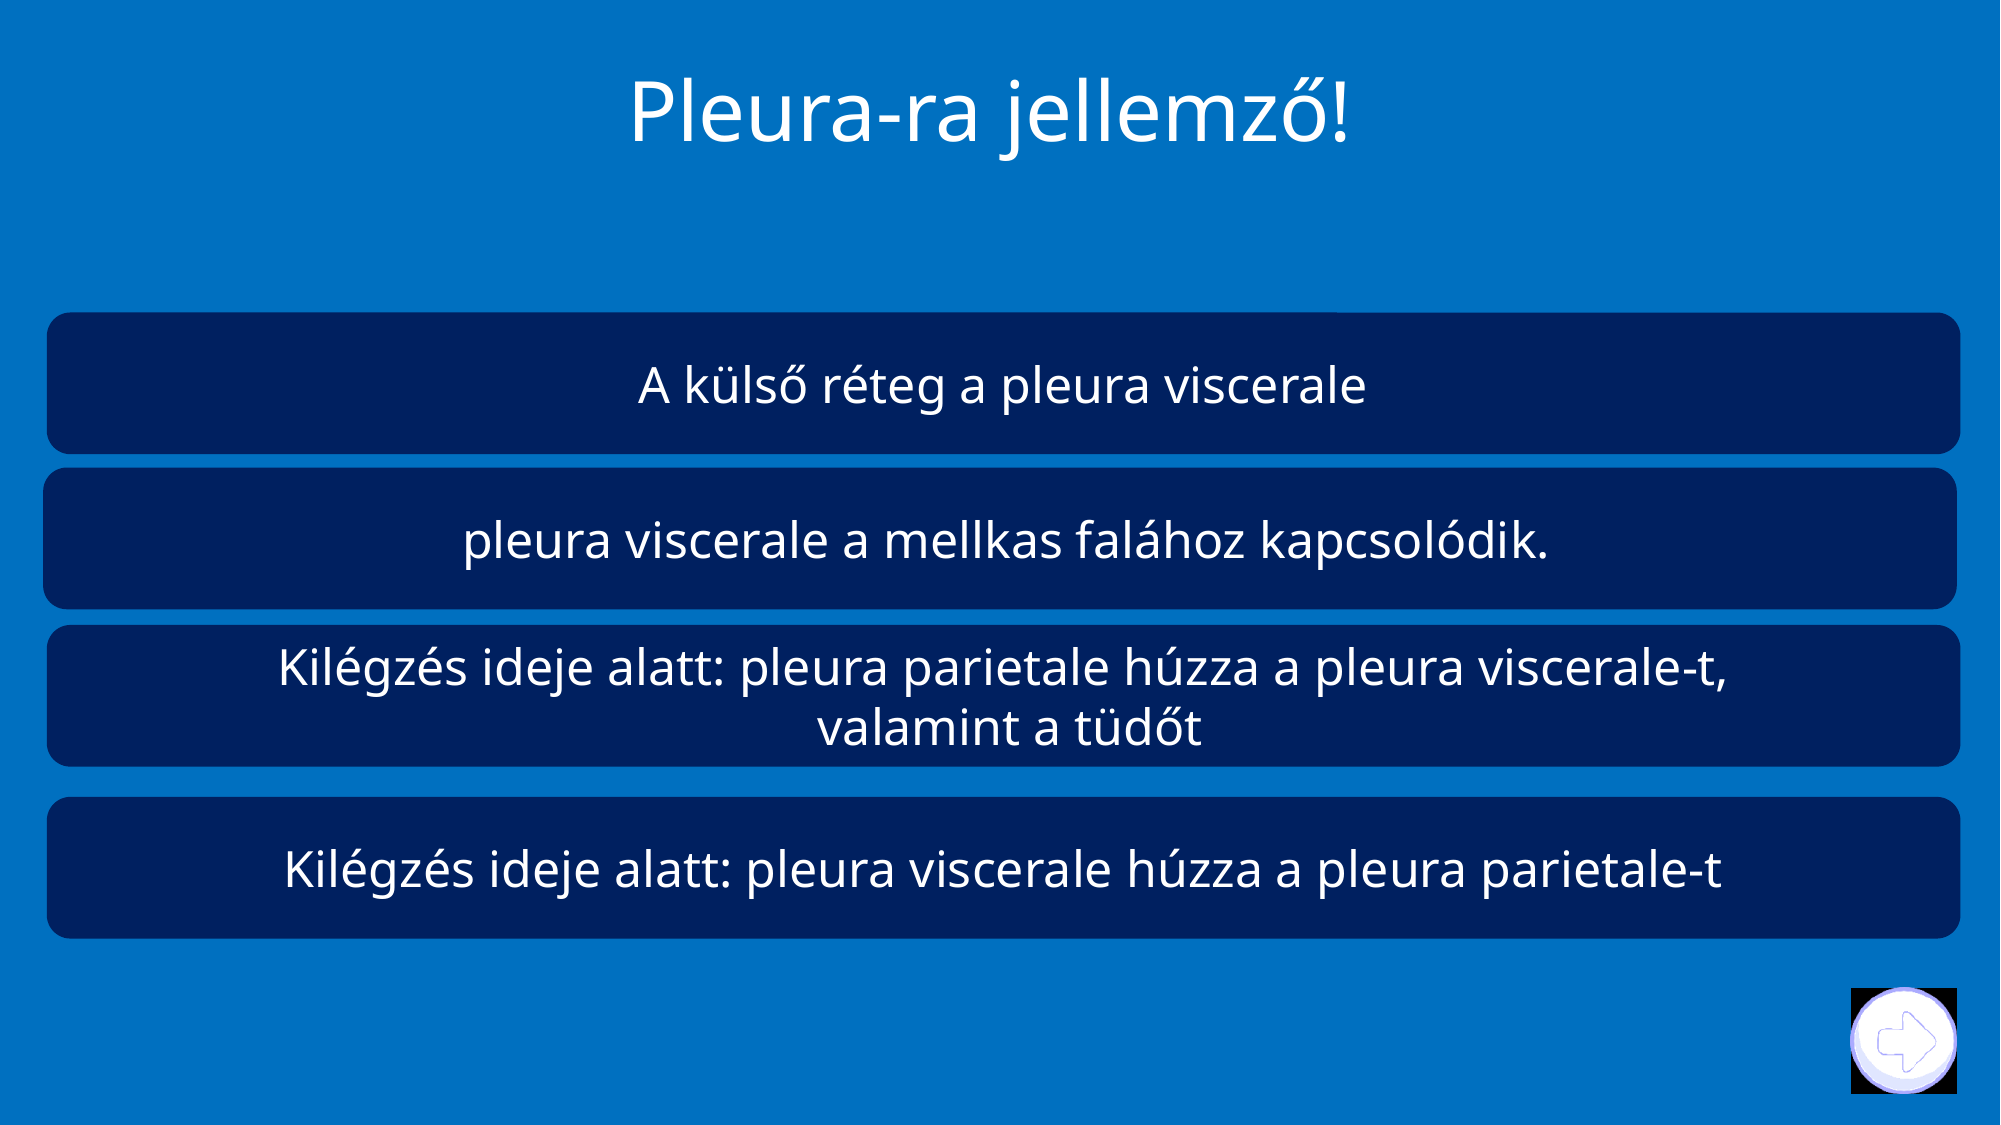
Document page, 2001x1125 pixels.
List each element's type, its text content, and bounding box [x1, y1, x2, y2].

text_box Kilégzés ideje alatt: pleura viscerale húzza a pleura parietale-t [46, 796, 1961, 939]
text_box A külső réteg a pleura viscerale [46, 312, 1961, 455]
text_box pleura viscerale a mellkas falához kapcsolódik. [43, 467, 1957, 610]
picture [1850, 987, 1957, 1095]
text_box Kilégzés ideje alatt: pleura parietale húzza a pleura viscerale-t, valamint a tüdőt [46, 624, 1961, 767]
text_box Pleura-ra jellemző! [46, 31, 1956, 186]
